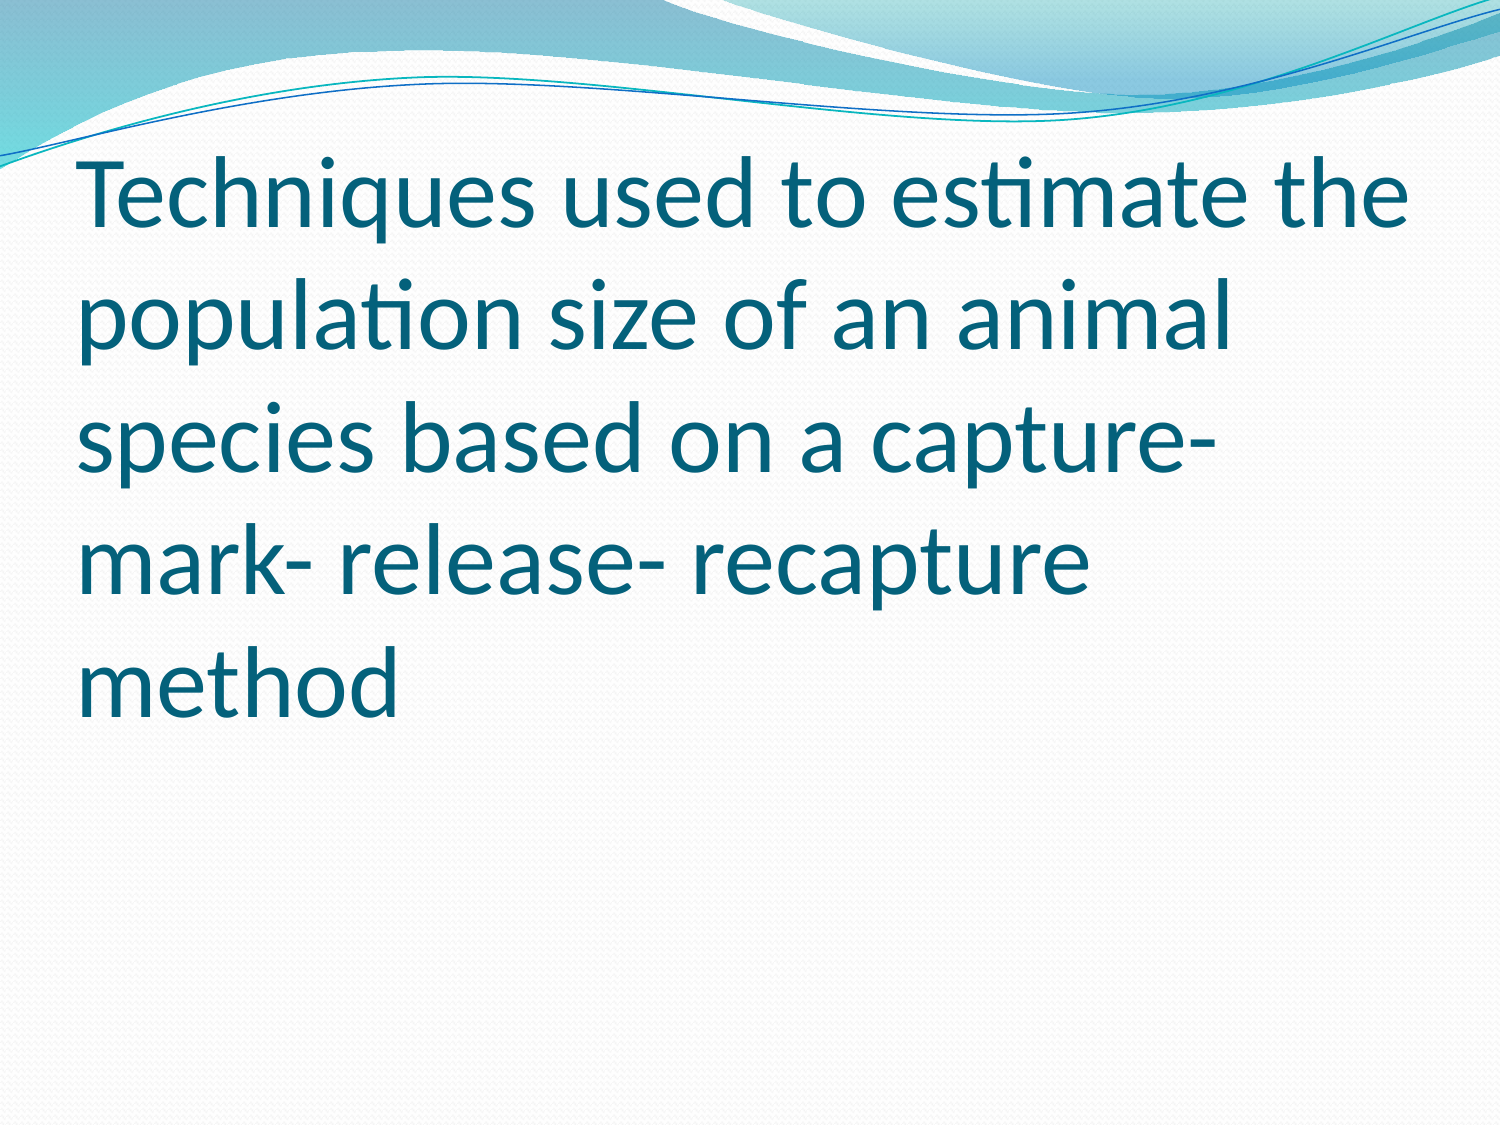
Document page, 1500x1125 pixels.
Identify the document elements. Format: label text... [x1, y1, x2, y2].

title Techniques used to estimate the population size of an animal species based on a capture- mark- release- recapture method [75, 115, 1438, 738]
